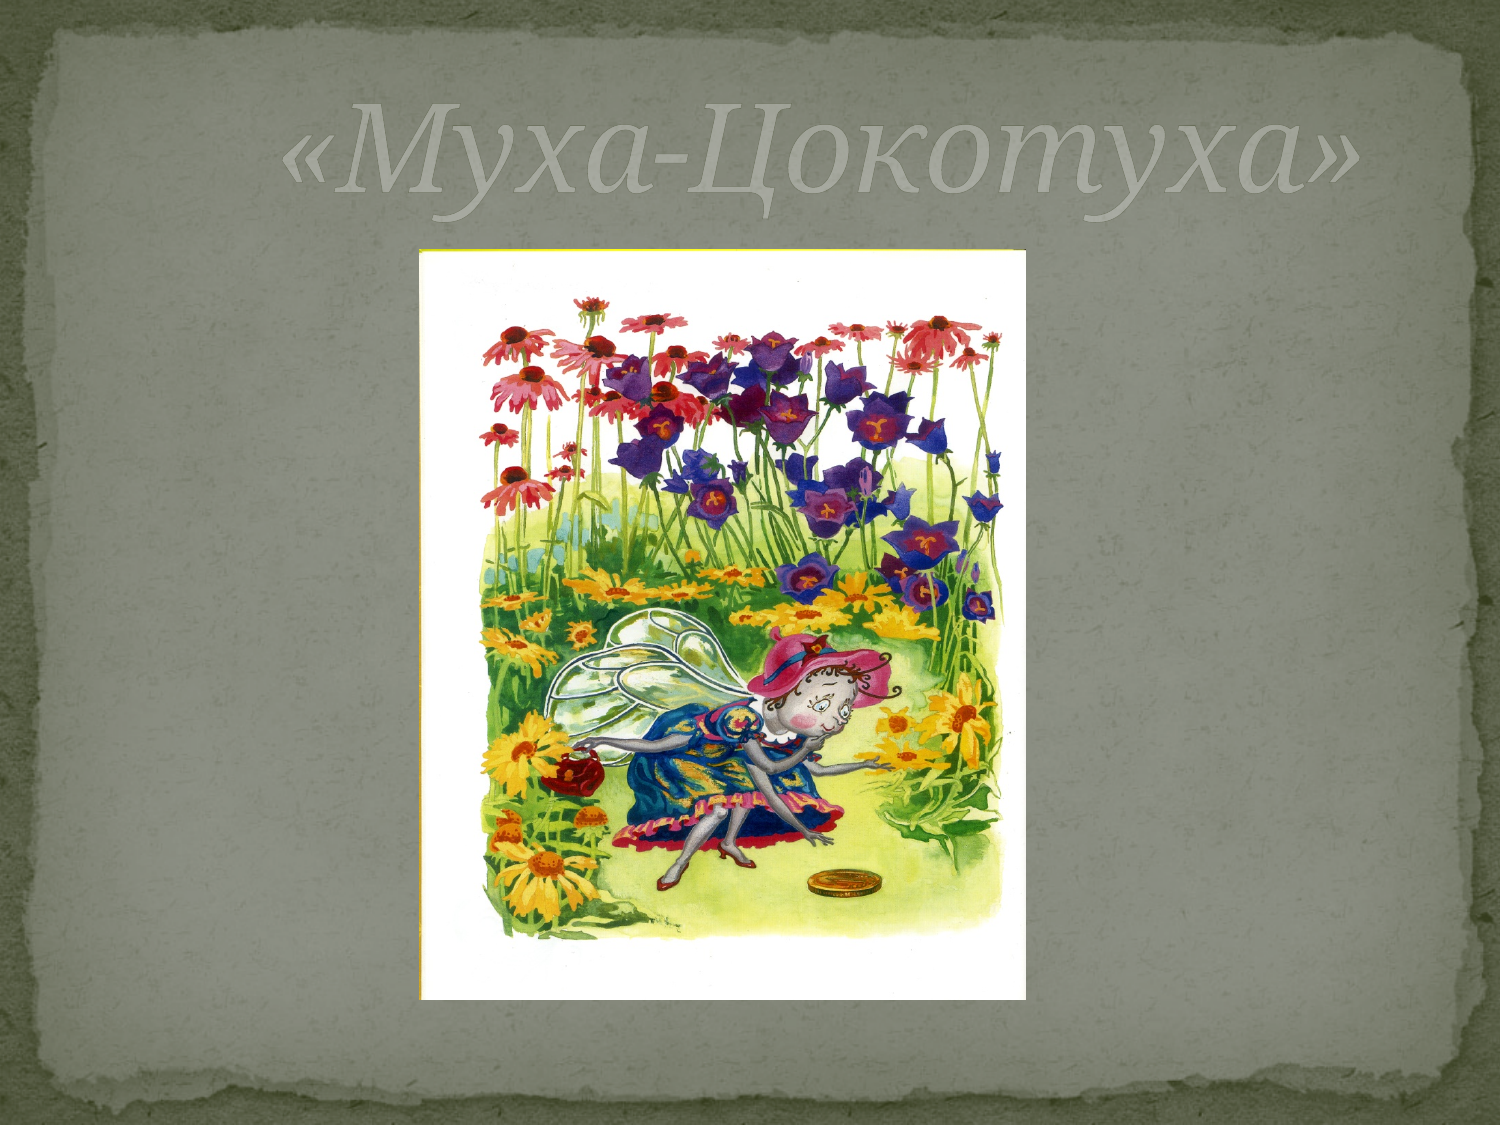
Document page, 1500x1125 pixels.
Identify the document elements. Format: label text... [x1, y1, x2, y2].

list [422, 252, 1025, 999]
title «Муха-Цокотуха» [74, 24, 1425, 225]
